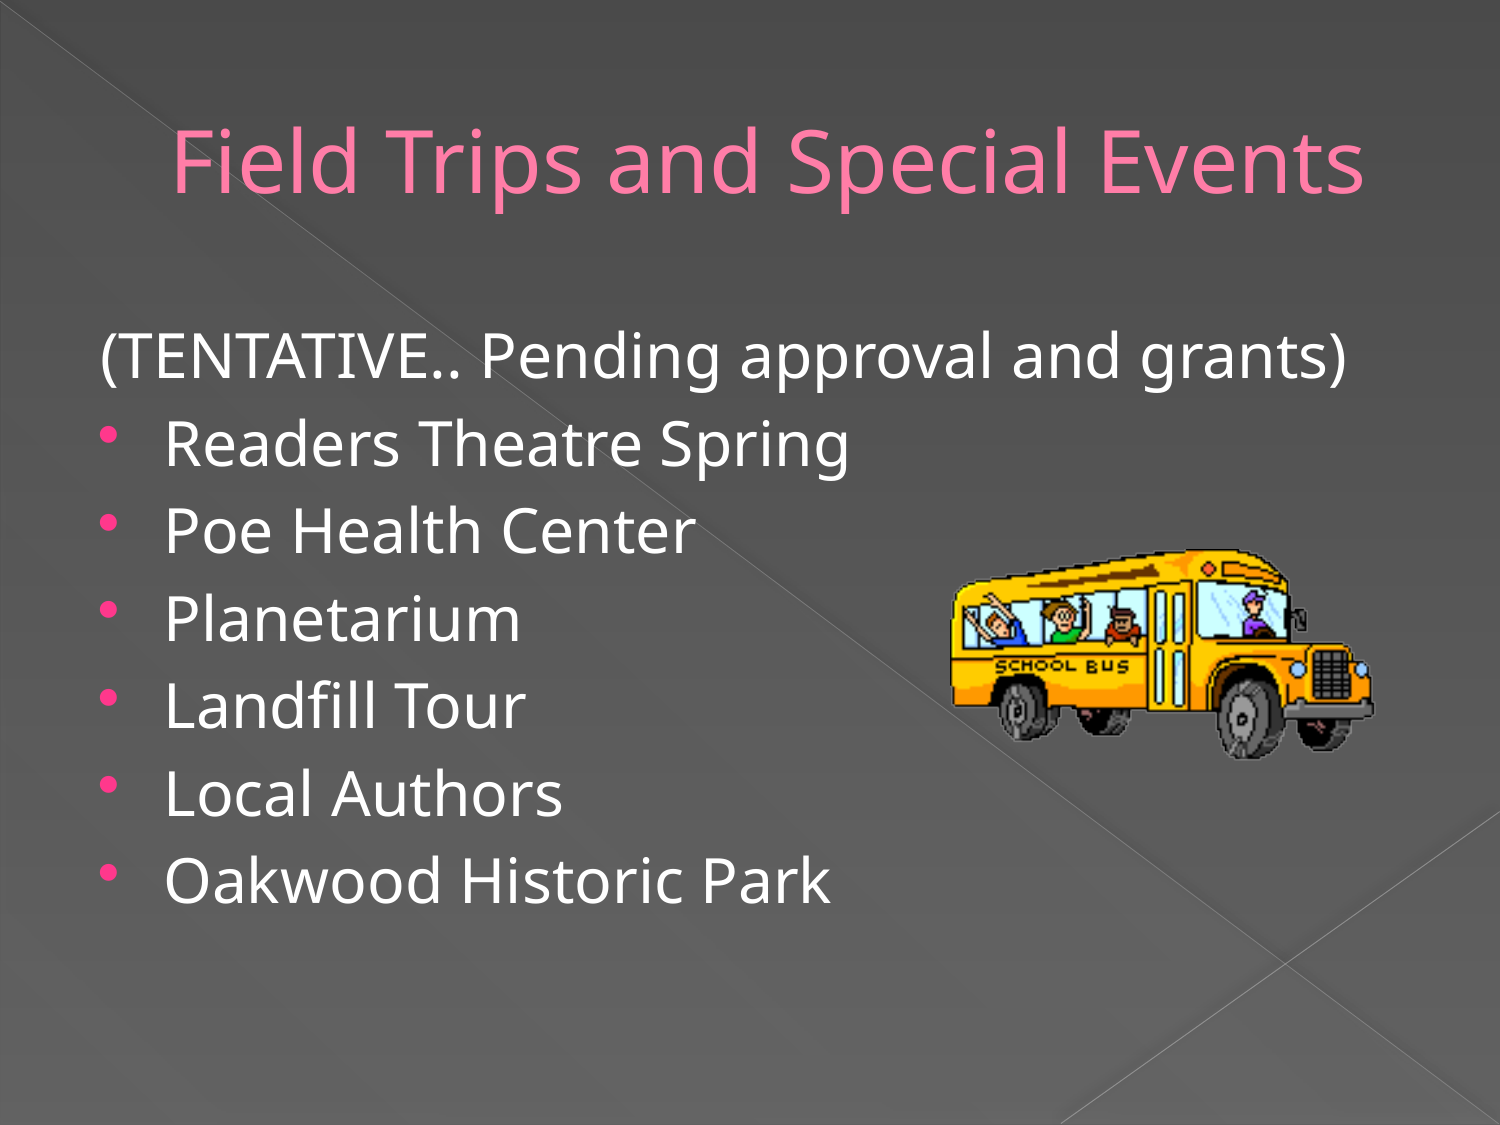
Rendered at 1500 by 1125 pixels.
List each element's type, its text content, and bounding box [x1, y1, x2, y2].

list (TENTATIVE.. Pending approval and grants) Readers Theatre Spring Poe Health Center Planetarium Landfill Tour Local Authors Oakwood Historic Park [75, 308, 1425, 1059]
title Field Trips and Special Events [75, 43, 1425, 274]
picture [949, 549, 1391, 763]
